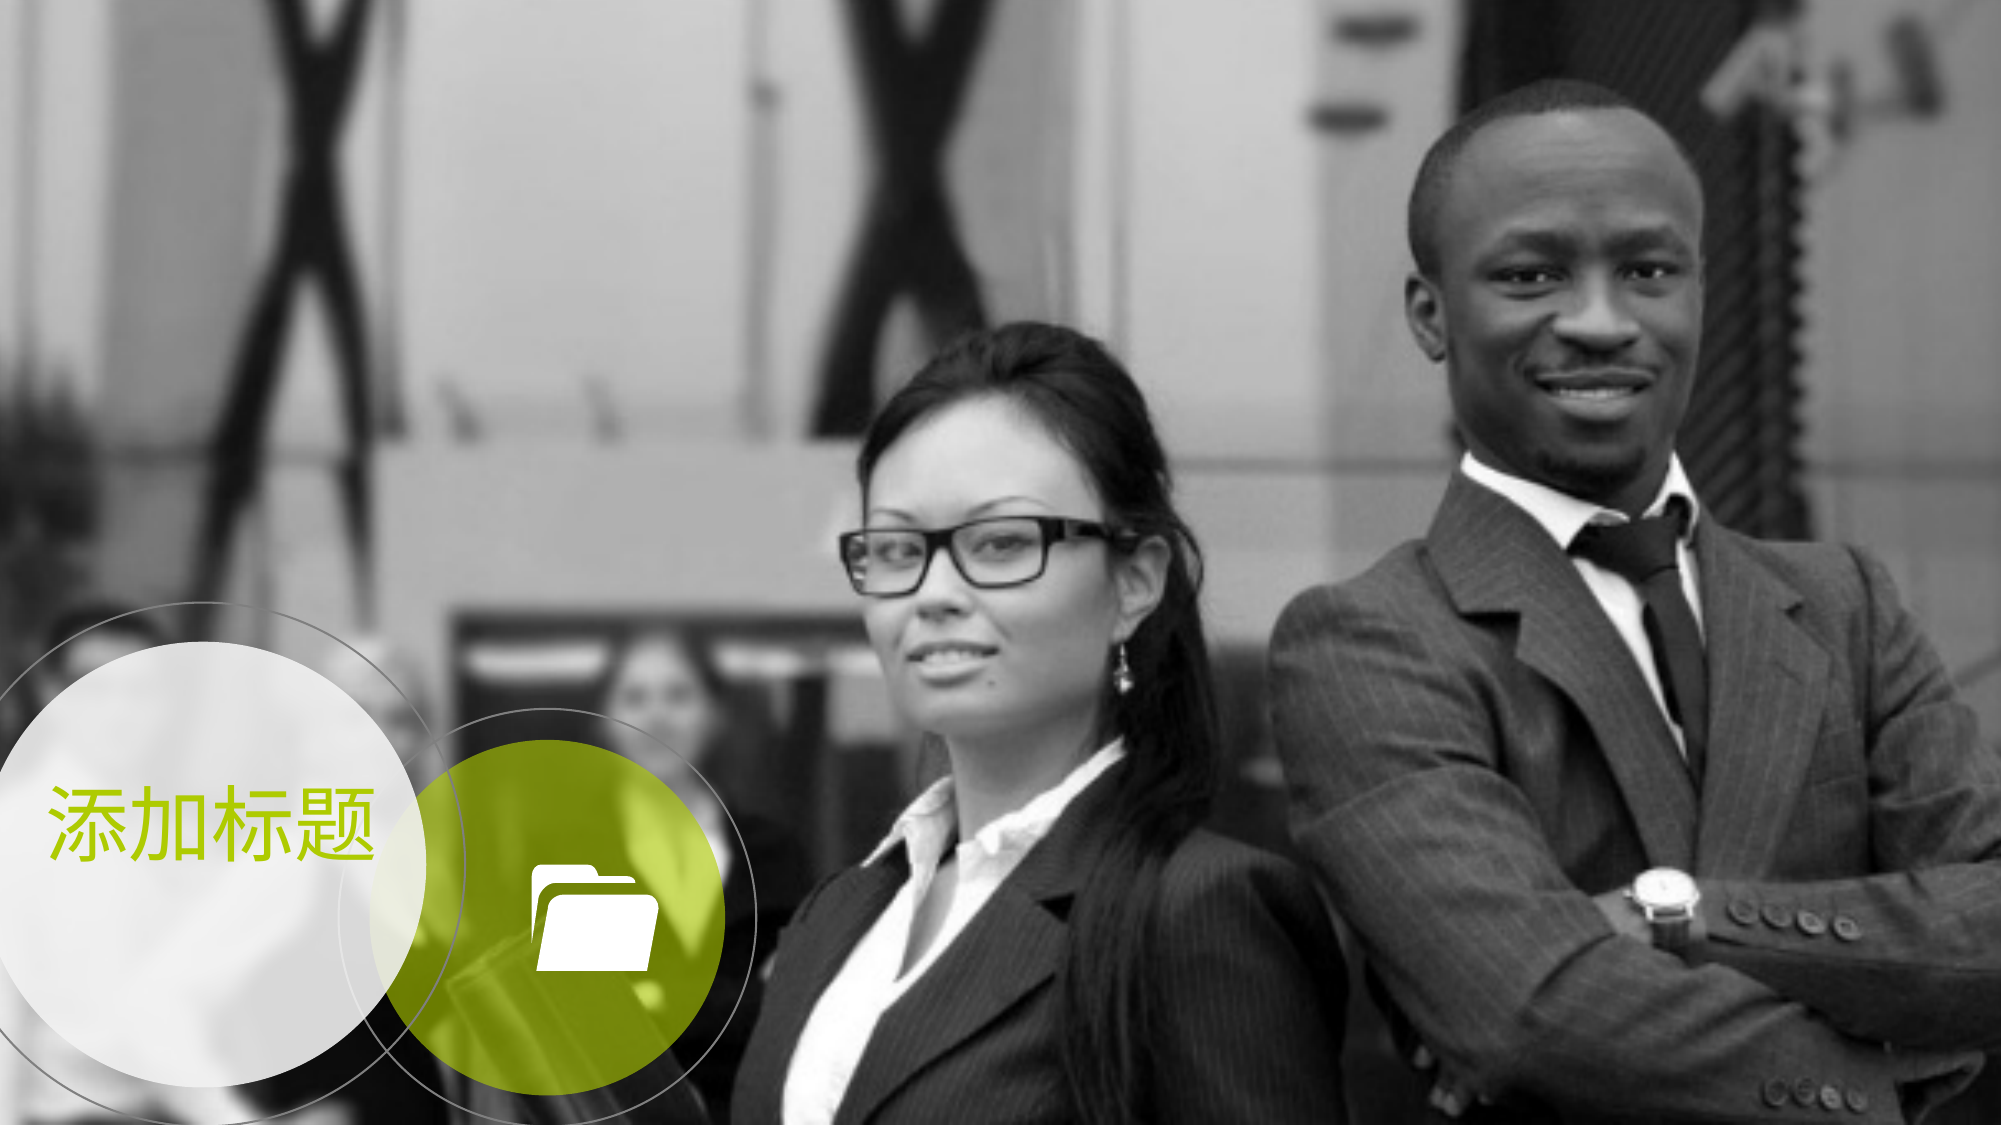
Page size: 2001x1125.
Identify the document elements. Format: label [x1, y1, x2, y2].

text_box [338, 708, 757, 1125]
picture [0, 0, 2001, 1125]
